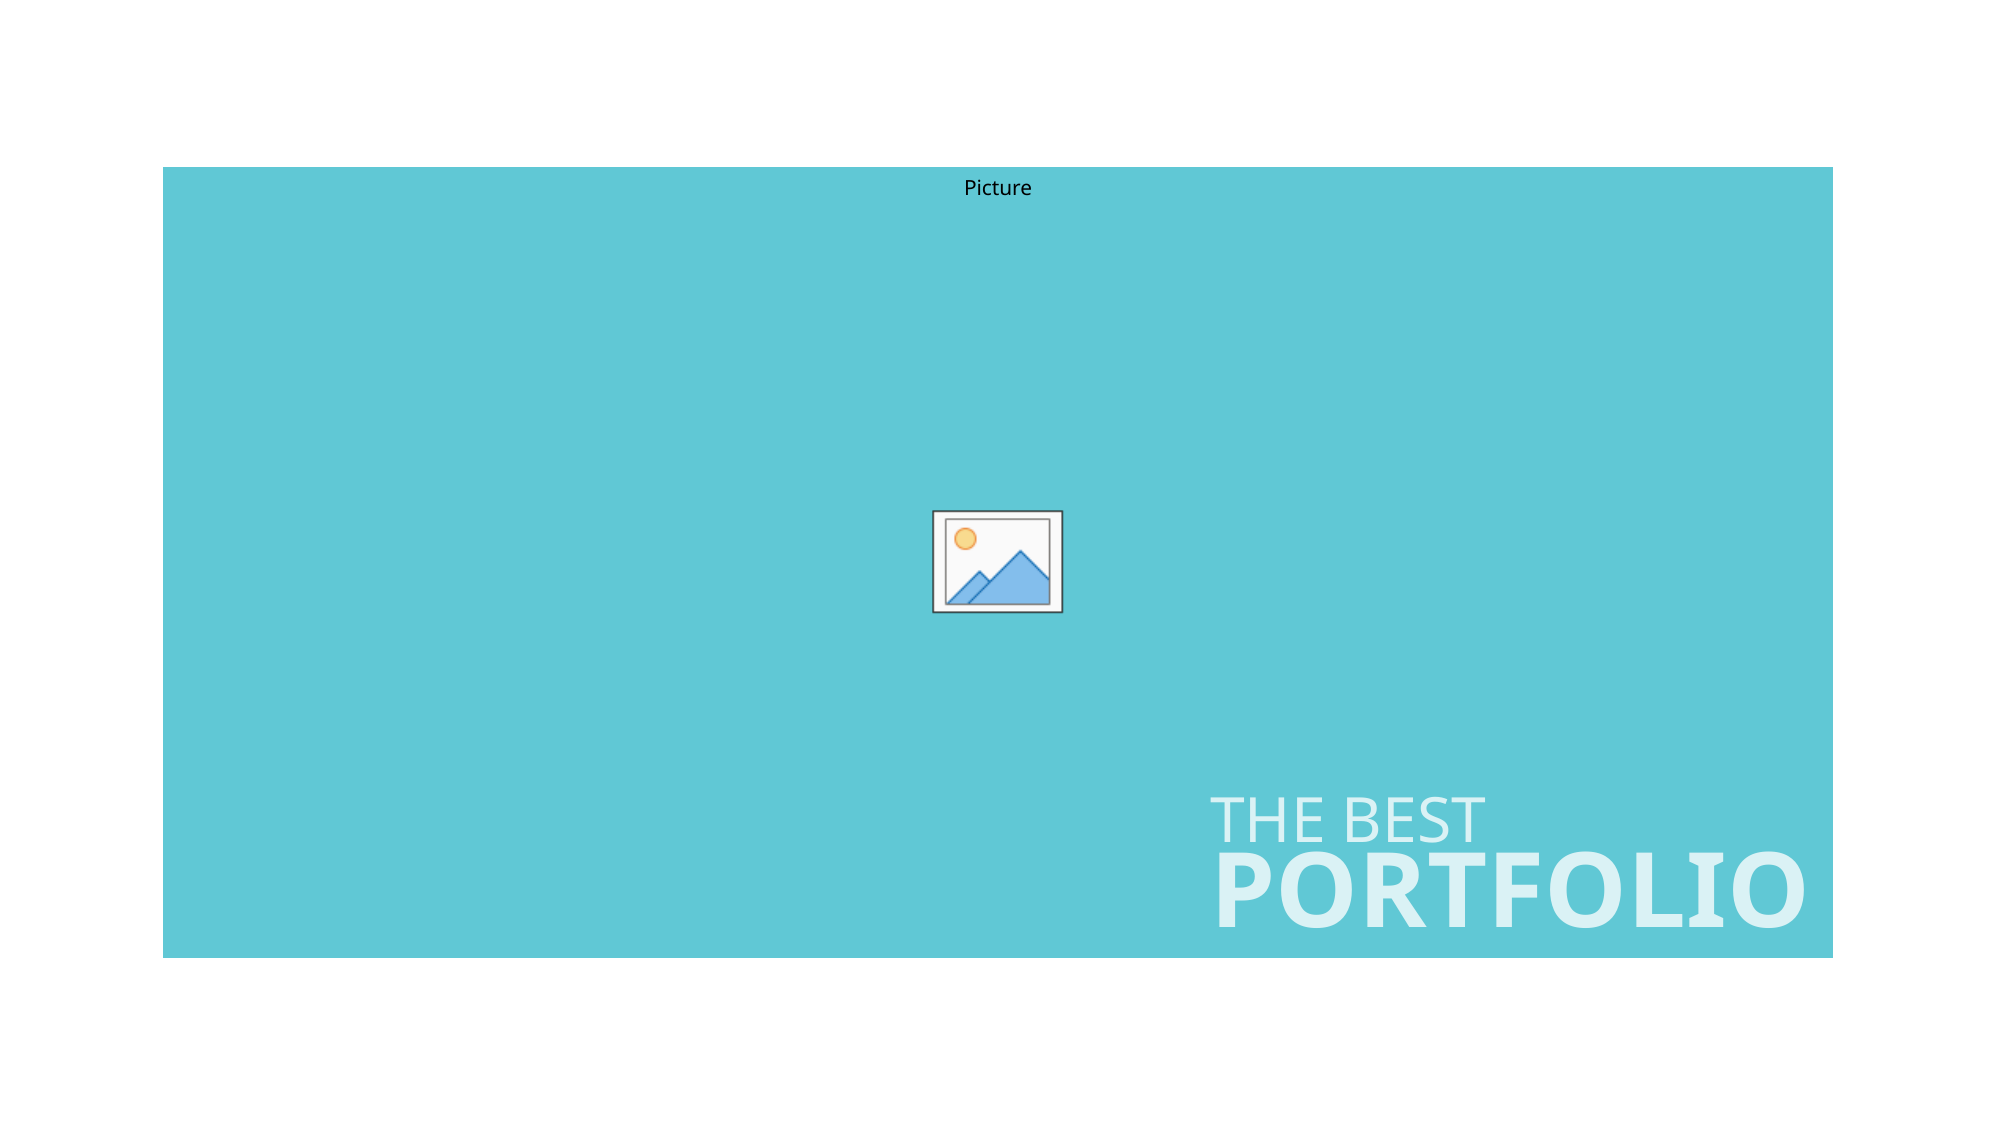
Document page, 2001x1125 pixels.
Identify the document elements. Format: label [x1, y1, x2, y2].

text_box [0, 0, 2000, 1125]
picture [163, 166, 1833, 958]
